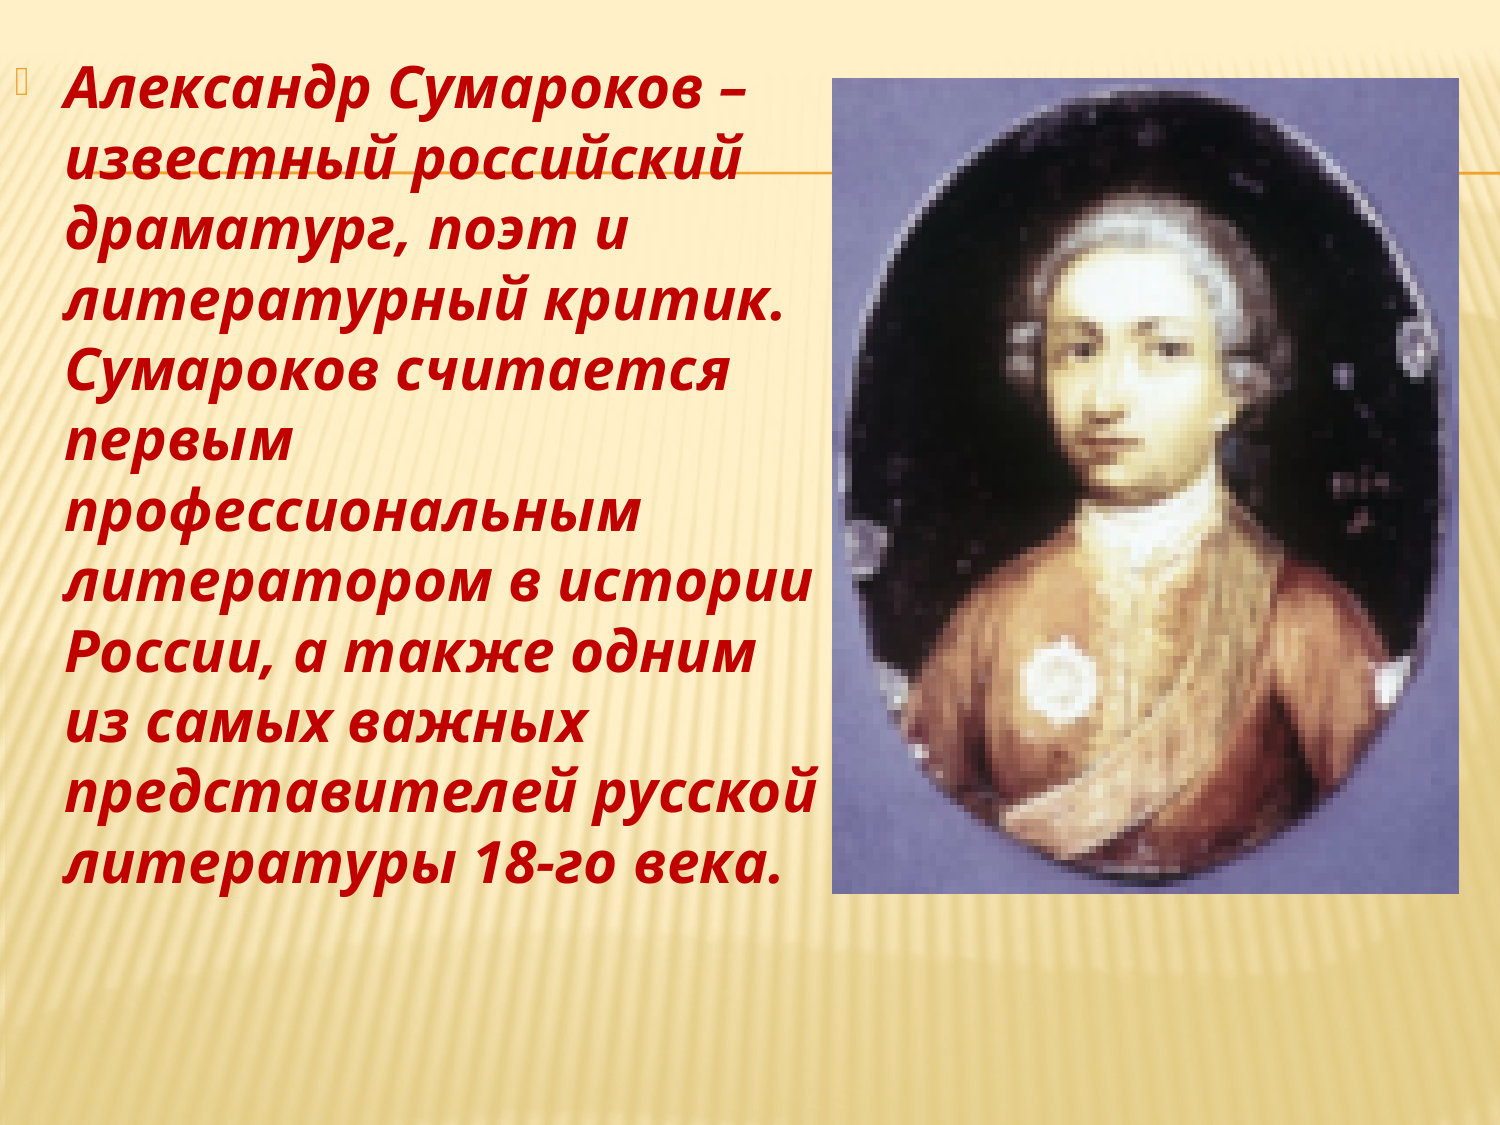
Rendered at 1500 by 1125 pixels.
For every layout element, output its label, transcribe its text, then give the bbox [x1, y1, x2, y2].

list Александр Сумароков – известный российский драматург, поэт и литературный критик. Сумароков считается первым профессиональным литератором в истории России, а также одним из самых важных представителей русской литературы 18-го века. [0, 42, 845, 998]
picture [832, 77, 1459, 894]
